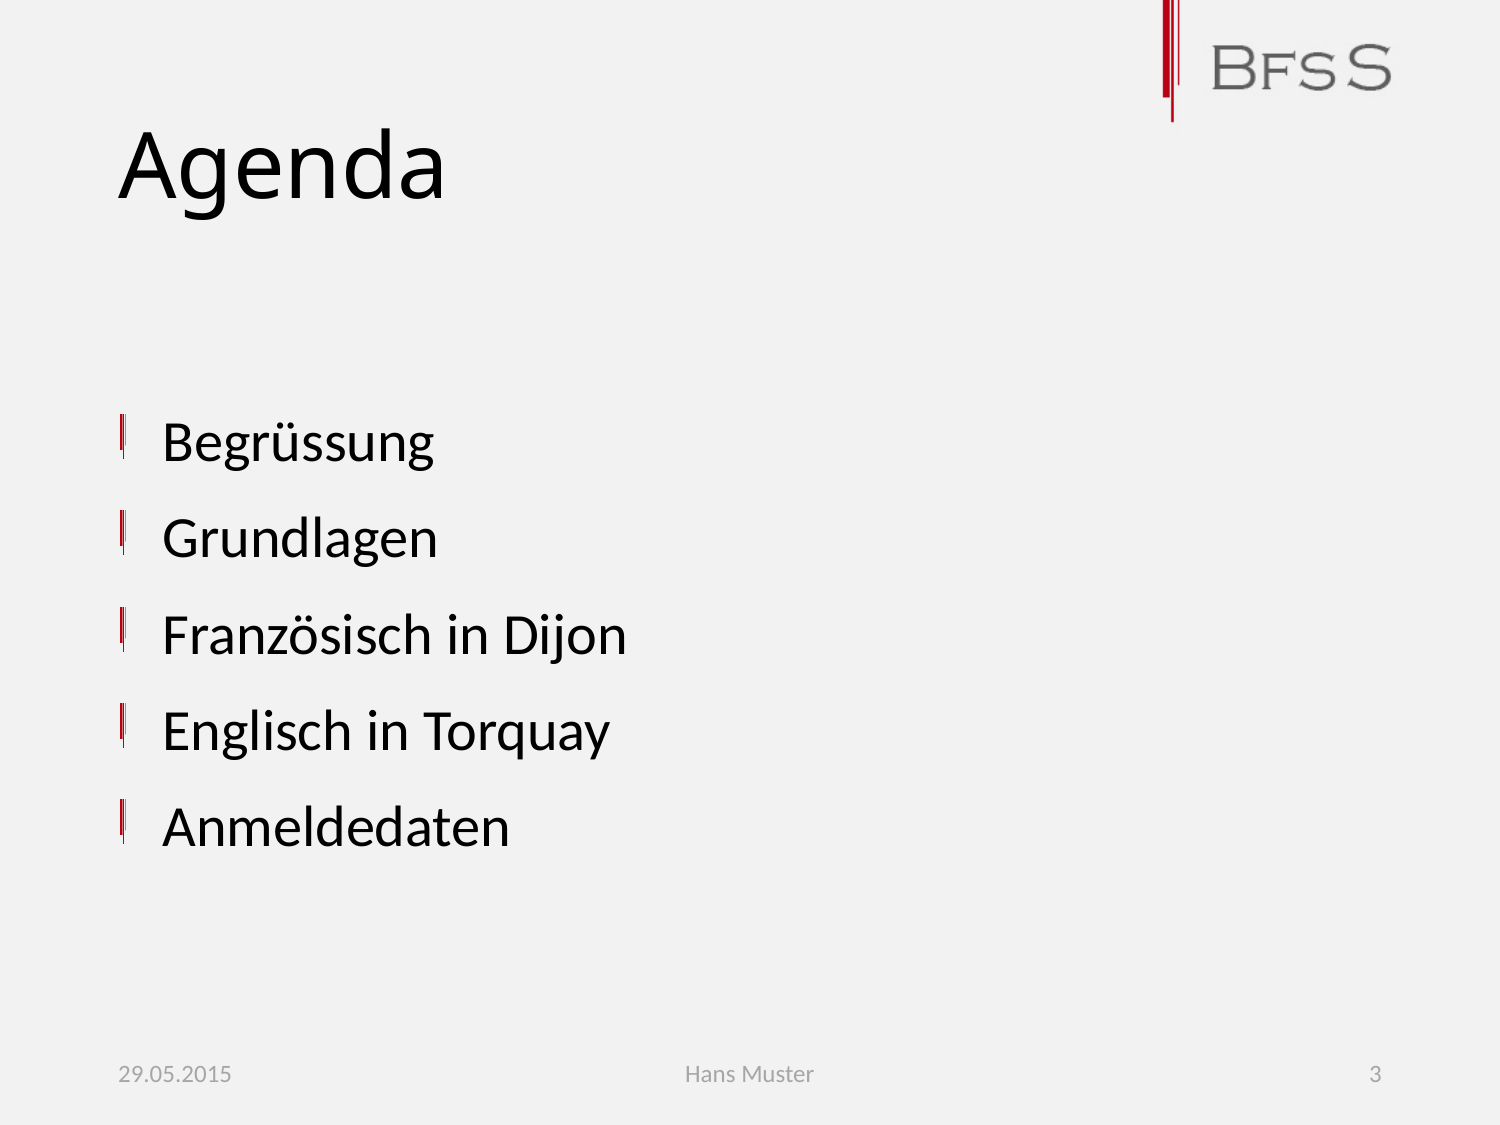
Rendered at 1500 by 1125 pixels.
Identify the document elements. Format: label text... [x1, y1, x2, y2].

picture [118, 703, 131, 753]
picture [118, 607, 131, 657]
picture [118, 799, 131, 849]
picture [118, 510, 131, 560]
list Begrüssung Grundlagen Französisch in Dijon Englisch in Torquay Anmeldedaten [103, 403, 1397, 1014]
slide_number 3 [1059, 1042, 1397, 1103]
footer Hans Muster [496, 1042, 1004, 1103]
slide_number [103, 1042, 441, 1103]
picture [1159, 0, 1432, 136]
picture [118, 414, 131, 464]
title Agenda [103, 59, 1397, 278]
